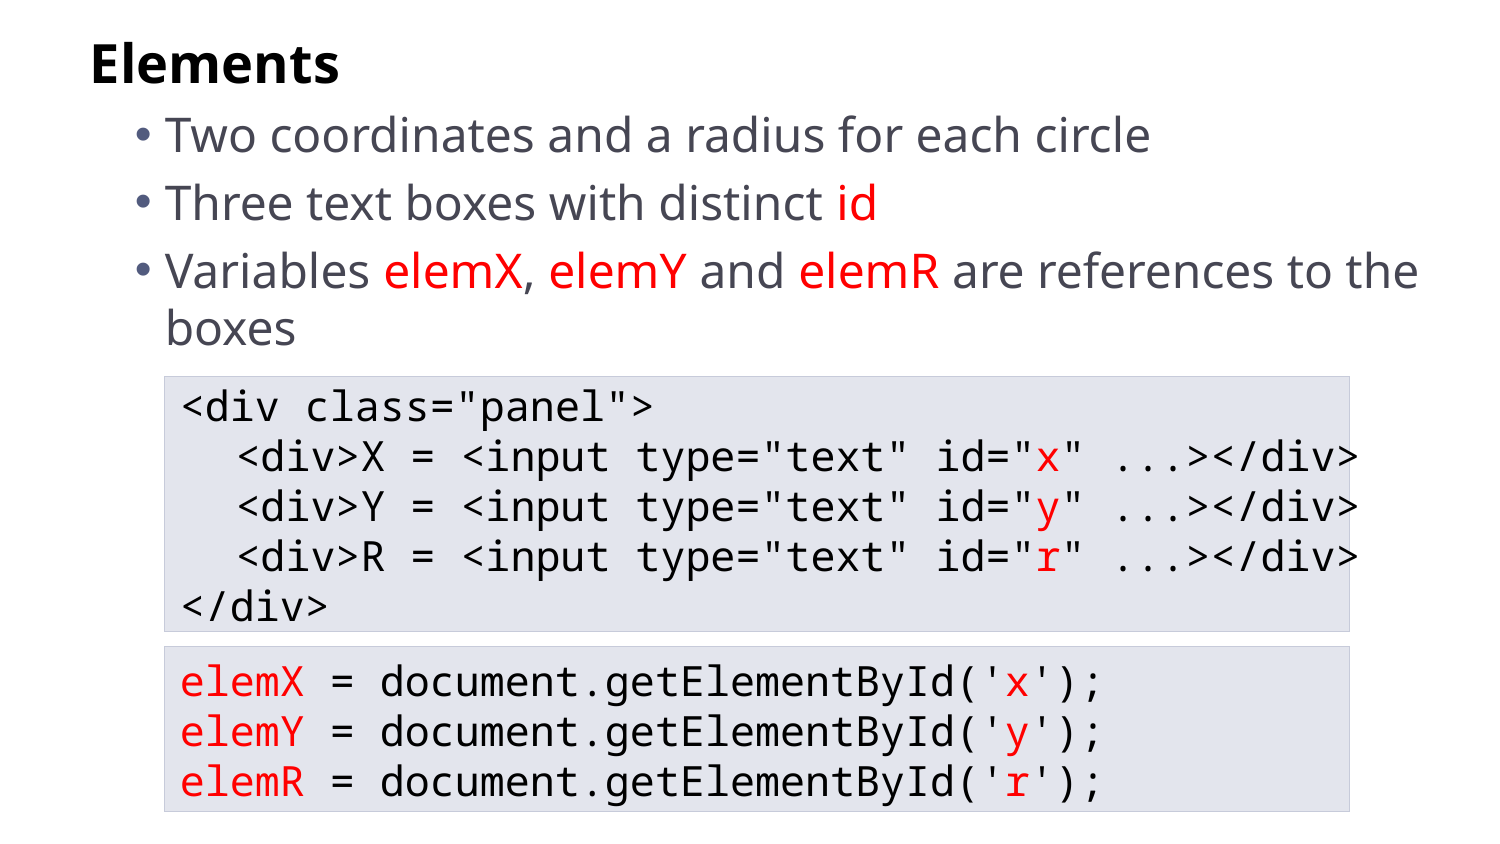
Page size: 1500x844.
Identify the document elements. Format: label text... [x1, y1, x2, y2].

list Elements Two coordinates and a radius for each circle Three text boxes with distinct id Variables elemX, elemY and elemR are references to the boxes [75, 21, 1475, 835]
text_box <div class="panel"> <div>X = <input type="text" id="x" ...></div> <div>Y = <input type="text" id="y" ...></div> <div>R = <input type="text" id="r" ...></div> </div> [164, 376, 1350, 632]
text_box elemX = document.getElementById('x'); elemY = document.getElementById('y'); elemR = document.getElementById('r'); [164, 646, 1350, 812]
